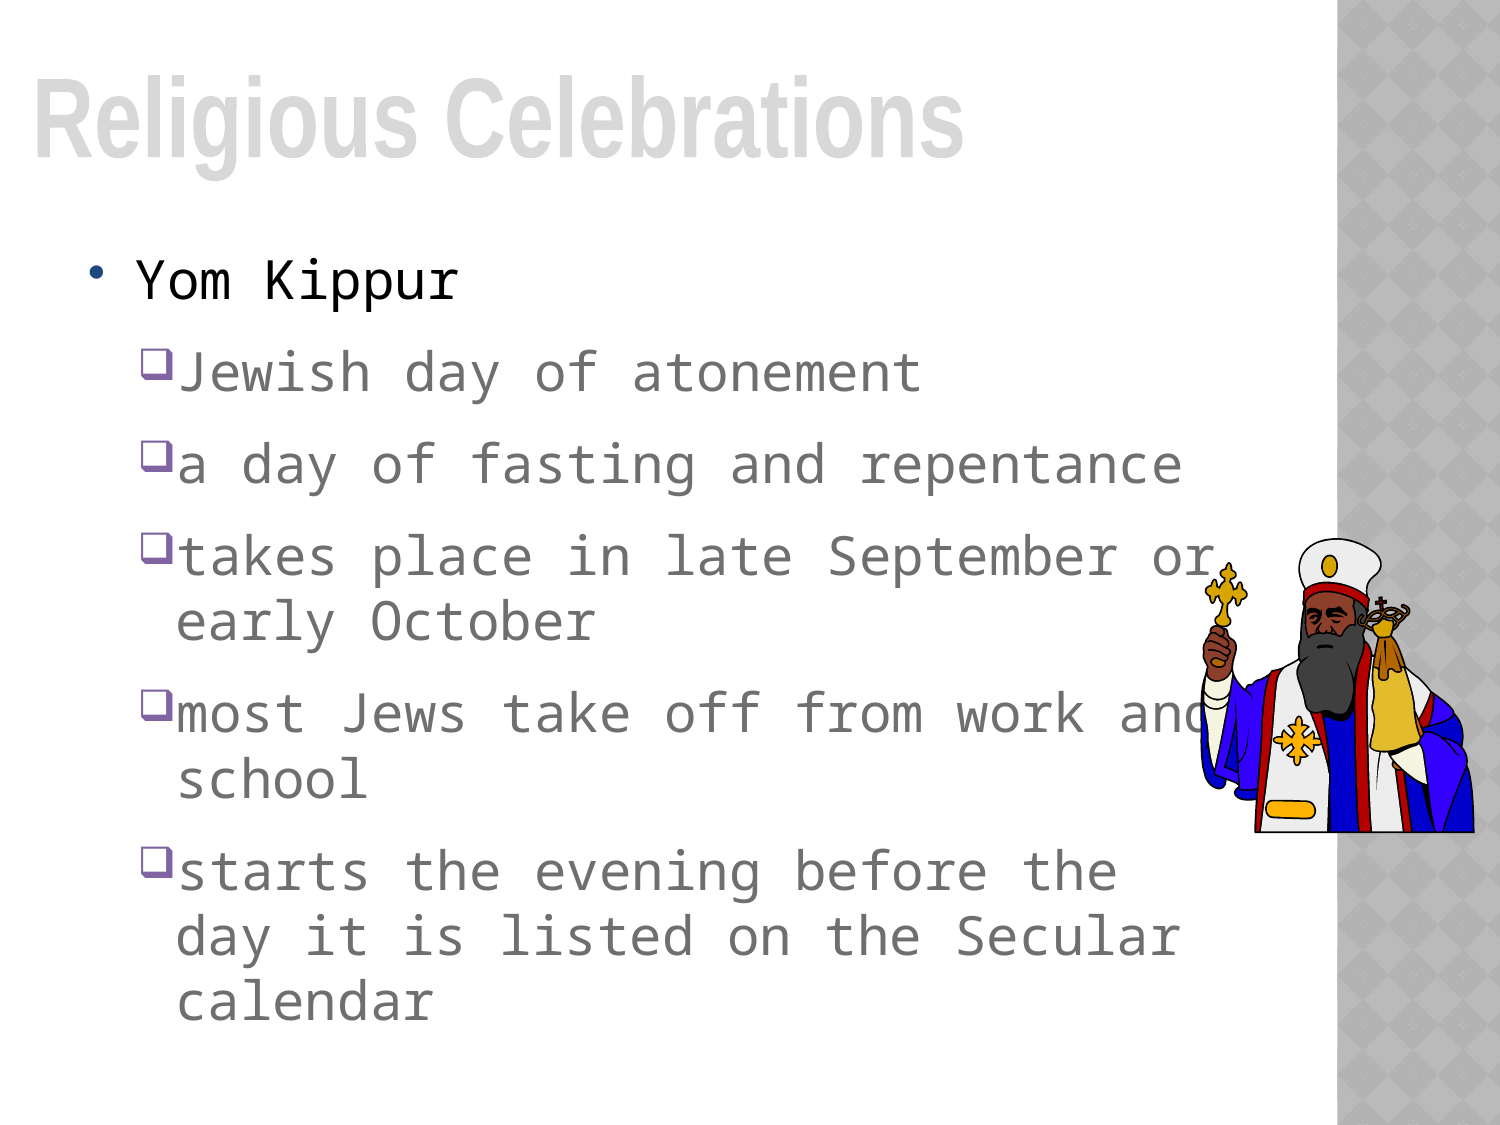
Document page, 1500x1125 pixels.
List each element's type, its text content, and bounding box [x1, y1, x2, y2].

picture [1199, 537, 1476, 834]
list Yom Kippur Jewish day of atonement a day of fasting and repentance takes place in late September or early October most Jews take off from work and school starts the evening before the day it is listed on the Secular calendar [75, 237, 1238, 1060]
